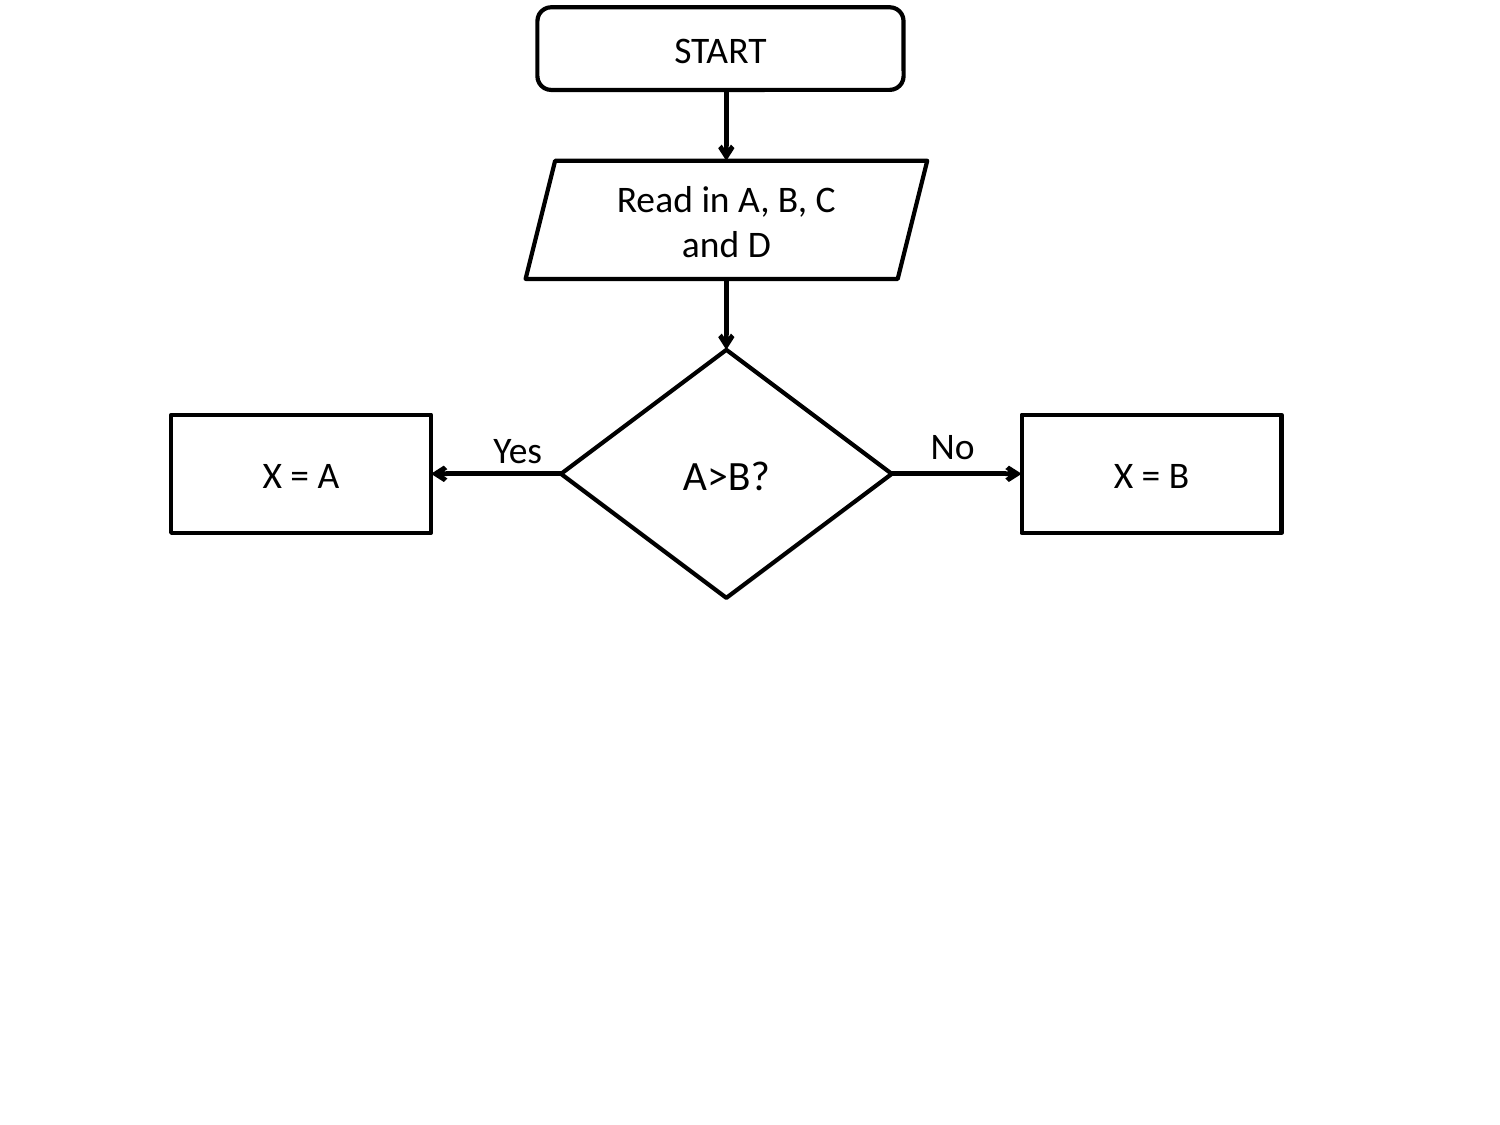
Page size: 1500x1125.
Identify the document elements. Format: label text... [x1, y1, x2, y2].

text_box No [915, 414, 990, 473]
text_box START [535, 5, 906, 93]
text_box X = B [1020, 413, 1284, 535]
text_box Yes [478, 419, 558, 473]
text_box X = A [169, 413, 433, 535]
text_box Read in A, B, C and D [523, 158, 930, 282]
text_box A>B? [561, 349, 892, 600]
